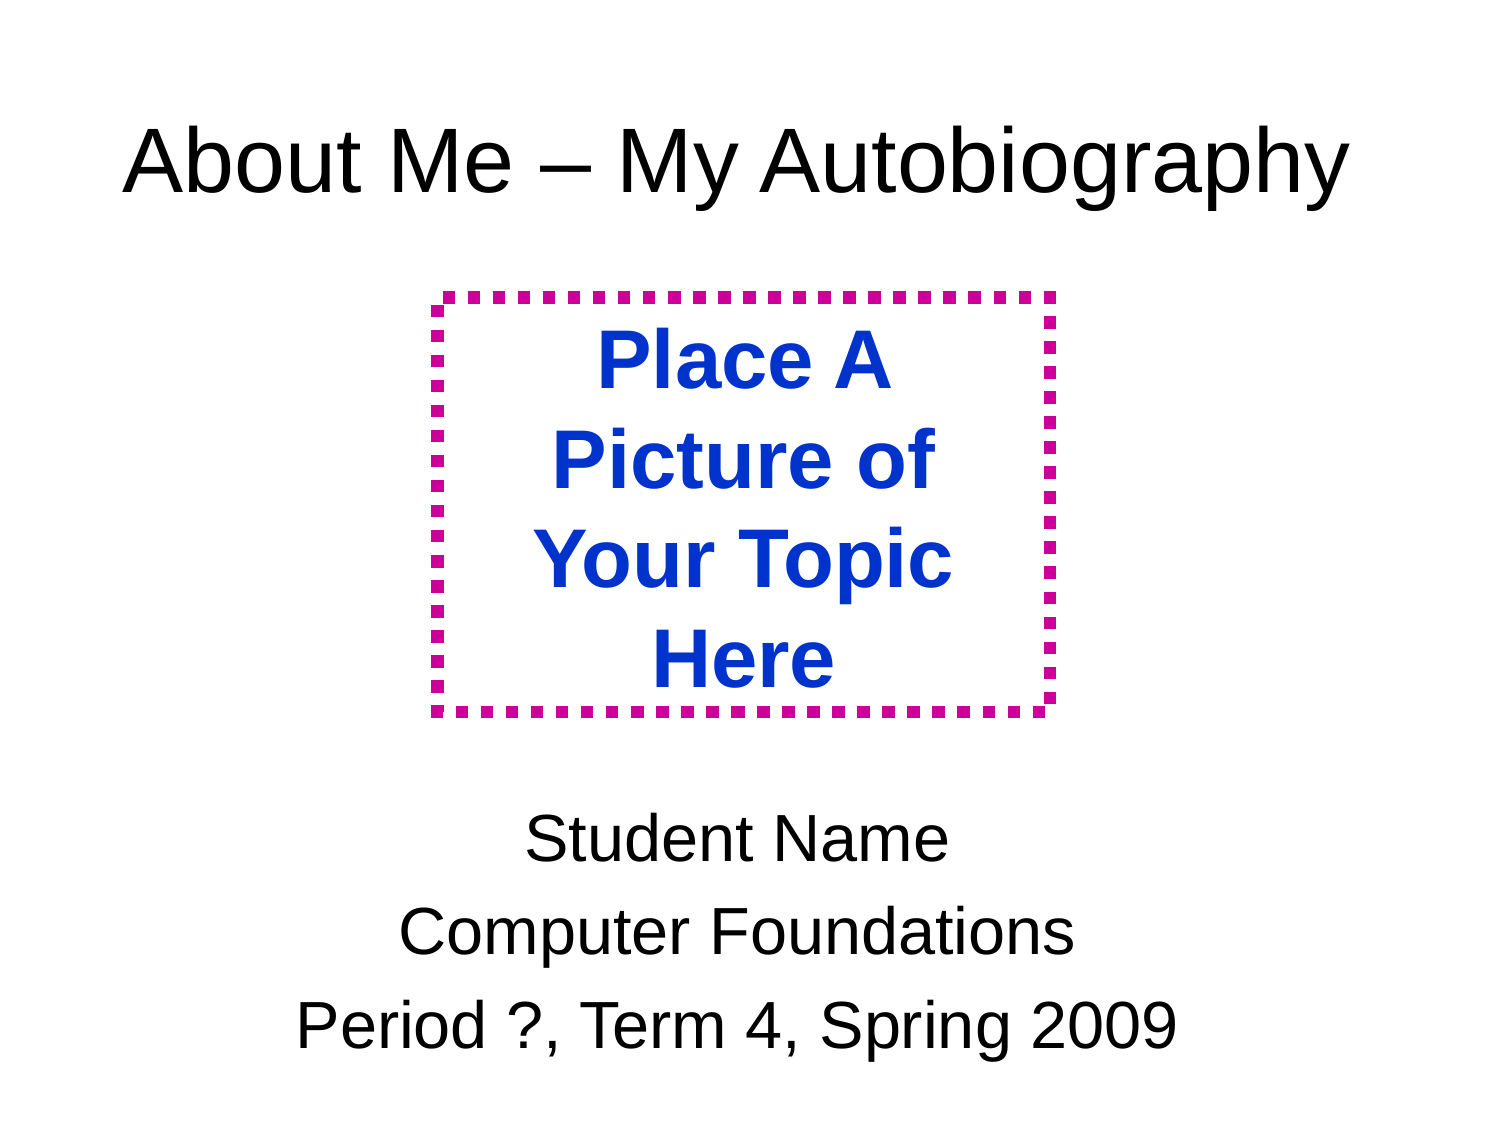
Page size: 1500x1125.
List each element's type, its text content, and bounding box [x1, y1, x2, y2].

title About Me – My Autobiography [99, 62, 1376, 251]
subtitle Student Name Computer Foundations Period ?, Term 4, Spring 2009 [212, 787, 1263, 1076]
text_box Place A Picture of Your Topic Here [437, 297, 1050, 712]
